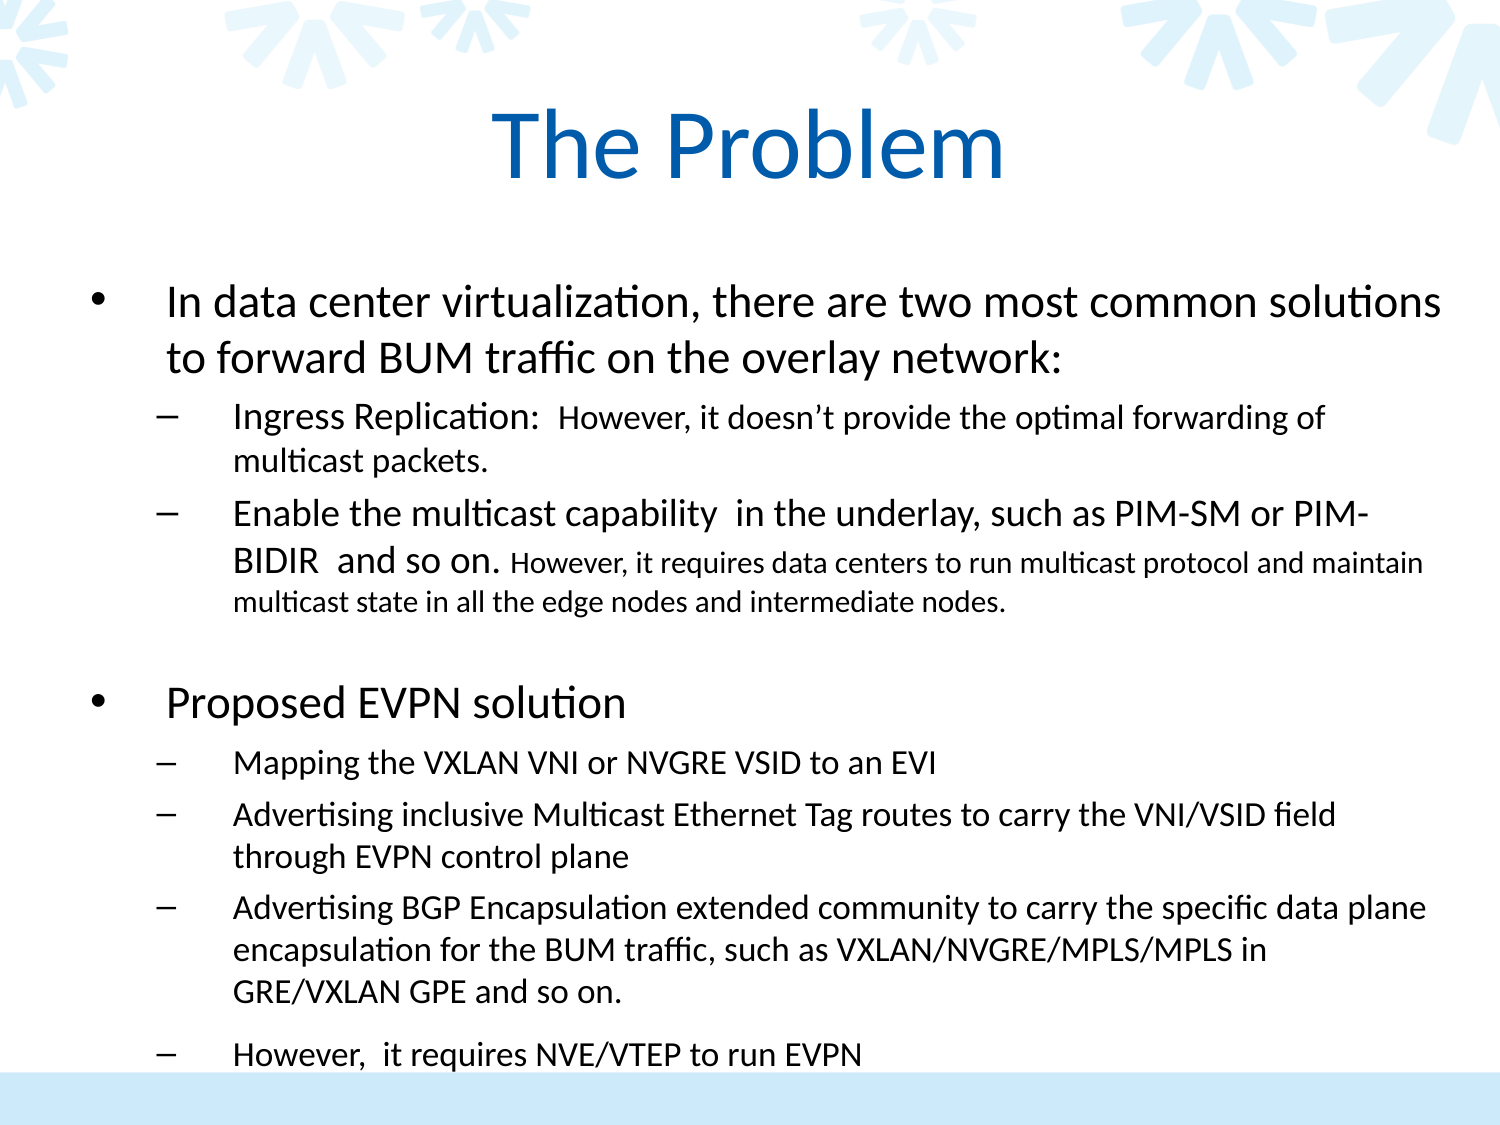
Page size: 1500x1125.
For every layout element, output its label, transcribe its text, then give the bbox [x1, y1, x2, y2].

picture [0, 0, 1500, 1125]
title The Problem [75, 45, 1425, 233]
list In data center virtualization, there are two most common solutions to forward BUM traffic on the overlay network: Ingress Replication: However, it doesn’t provide the optimal forwarding of multicast packets. Enable the multicast capability in the underlay, such as PIM-SM or PIM-BIDIR and so on. However, it requires data centers to run multicast protocol and maintain multicast state in all the edge nodes and intermediate nodes. Proposed EVPN solution Mapping the VXLAN VNI or NVGRE VSID to an EVI Advertising inclusive Multicast Ethernet Tag routes to carry the VNI/VSID field through EVPN control plane Advertising BGP Encapsulation extended community to carry the specific data plane encapsulation for the BUM traffic, such as VXLAN/NVGRE/MPLS/MPLS in GRE/VXLAN GPE and so on. However, it requires NVE/VTEP to run EVPN [75, 262, 1460, 1084]
